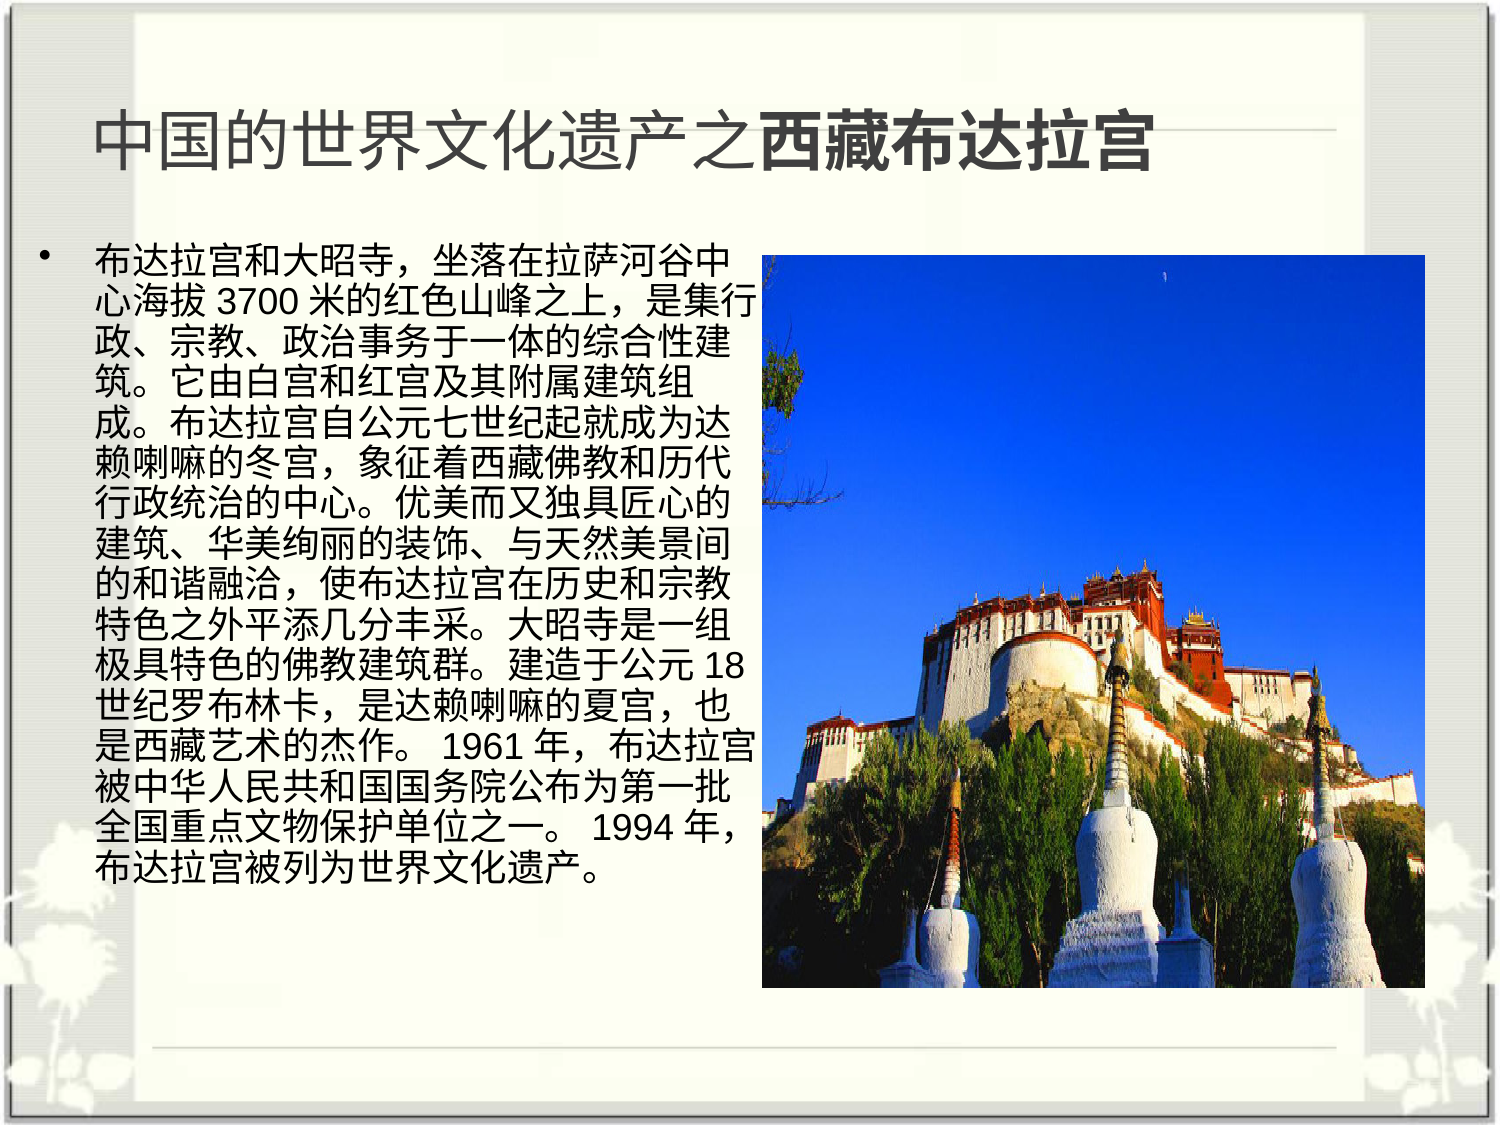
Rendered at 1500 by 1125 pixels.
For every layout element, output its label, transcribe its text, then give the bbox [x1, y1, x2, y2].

text_box [0, 0, 1500, 105]
list 布达拉宫和大昭寺，坐落在拉萨河谷中心海拔3700米的红色山峰之上，是集行政、宗教、政治事务于一体的综合性建筑。它由白宫和红宫及其附属建筑组成。布达拉宫自公元七世纪起就成为达赖喇嘛的冬宫，象征着西藏佛教和历代行政统治的中心。优美而又独具匠心的建筑、华美绚丽的装饰、与天然美景间的和谐融洽，使布达拉宫在历史和宗教特色之外平添几分丰采。大昭寺是一组极具特色的佛教建筑群。建造于公元18世纪罗布林卡，是达赖喇嘛的夏宫，也是西藏艺术的杰作。1961年，布达拉宫被中华人民共和国国务院公布为第一批全国重点文物保护单位之一。1994年，布达拉宫被列为世界文化遗产。 [23, 234, 774, 1067]
picture [0, 105, 1500, 1125]
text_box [762, 255, 1425, 989]
title 中国的世界文化遗产之西藏布达拉宫 [74, 105, 1426, 233]
